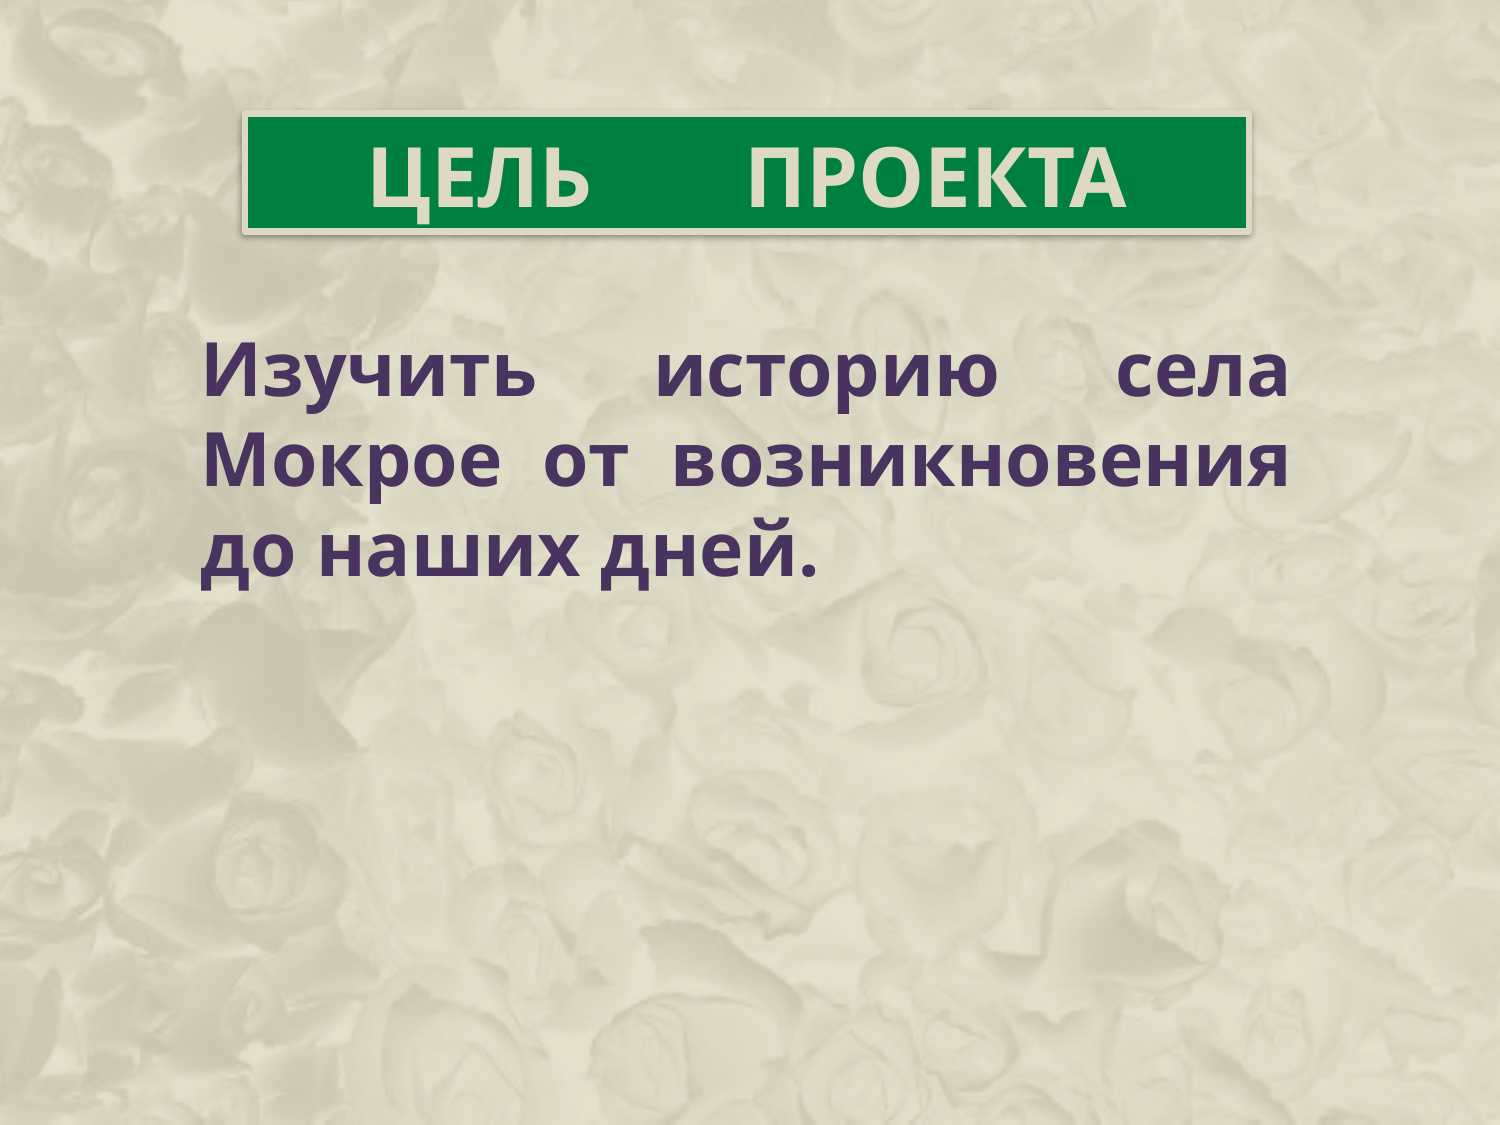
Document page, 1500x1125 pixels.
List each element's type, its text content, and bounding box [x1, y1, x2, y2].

text_box Цель проекта [242, 110, 1252, 235]
list Изучить историю села Мокрое от возникновения до наших дней. [185, 314, 1308, 977]
